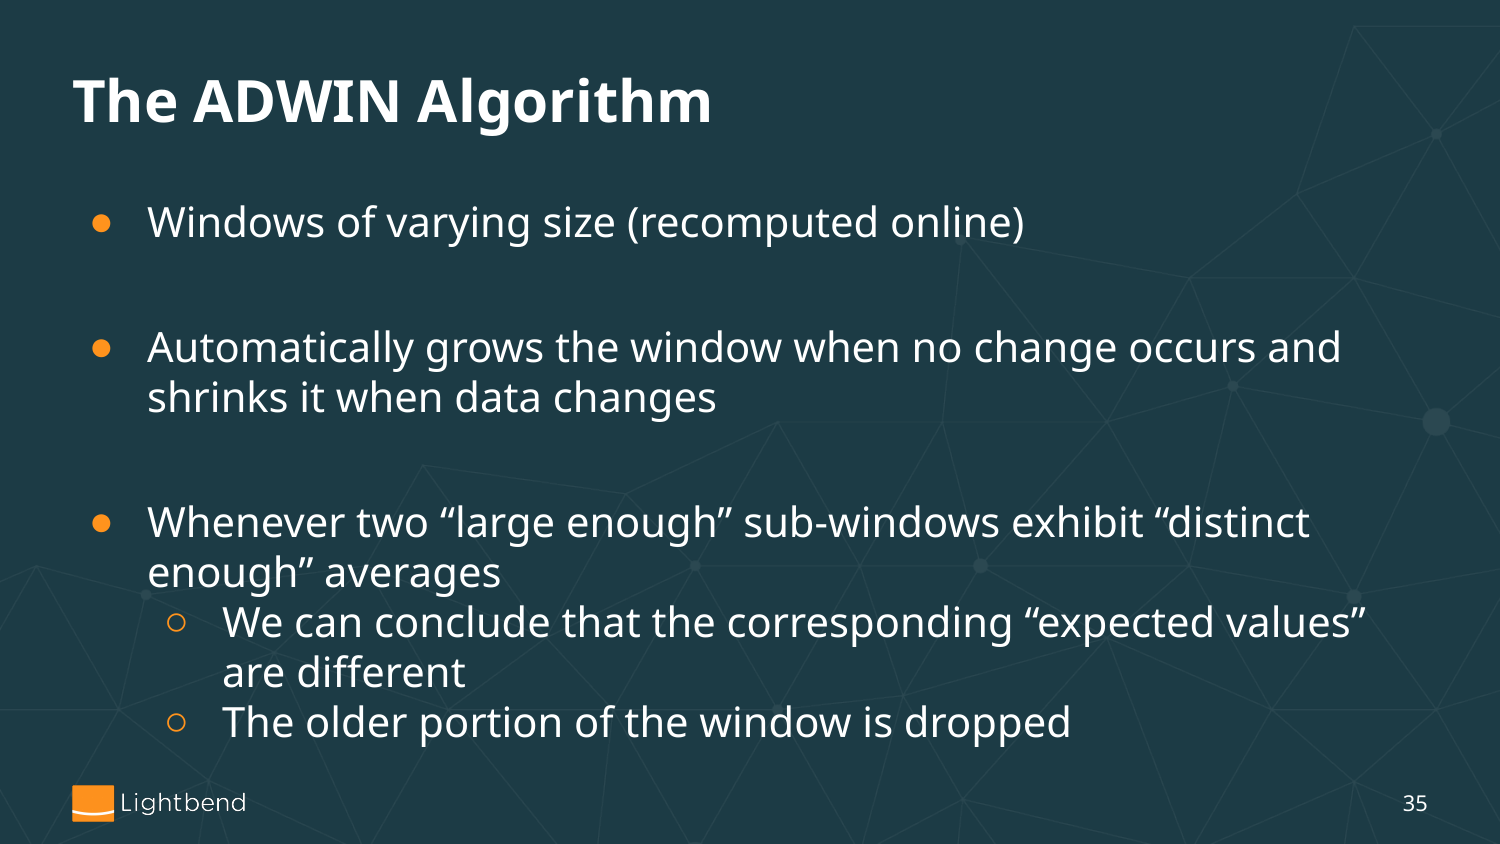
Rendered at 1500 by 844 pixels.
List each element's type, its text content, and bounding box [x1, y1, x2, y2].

slide_number ‹#› [1090, 782, 1428, 827]
title The ADWIN Algorithm [72, 54, 1428, 153]
picture [72, 785, 245, 822]
list Windows of varying size (recomputed online) Automatically grows the window when no change occurs and shrinks it when data changes Whenever two “large enough” sub-windows exhibit “distinct enough” averages We can conclude that the corresponding “expected values” are different The older portion of the window is dropped [72, 195, 1428, 760]
